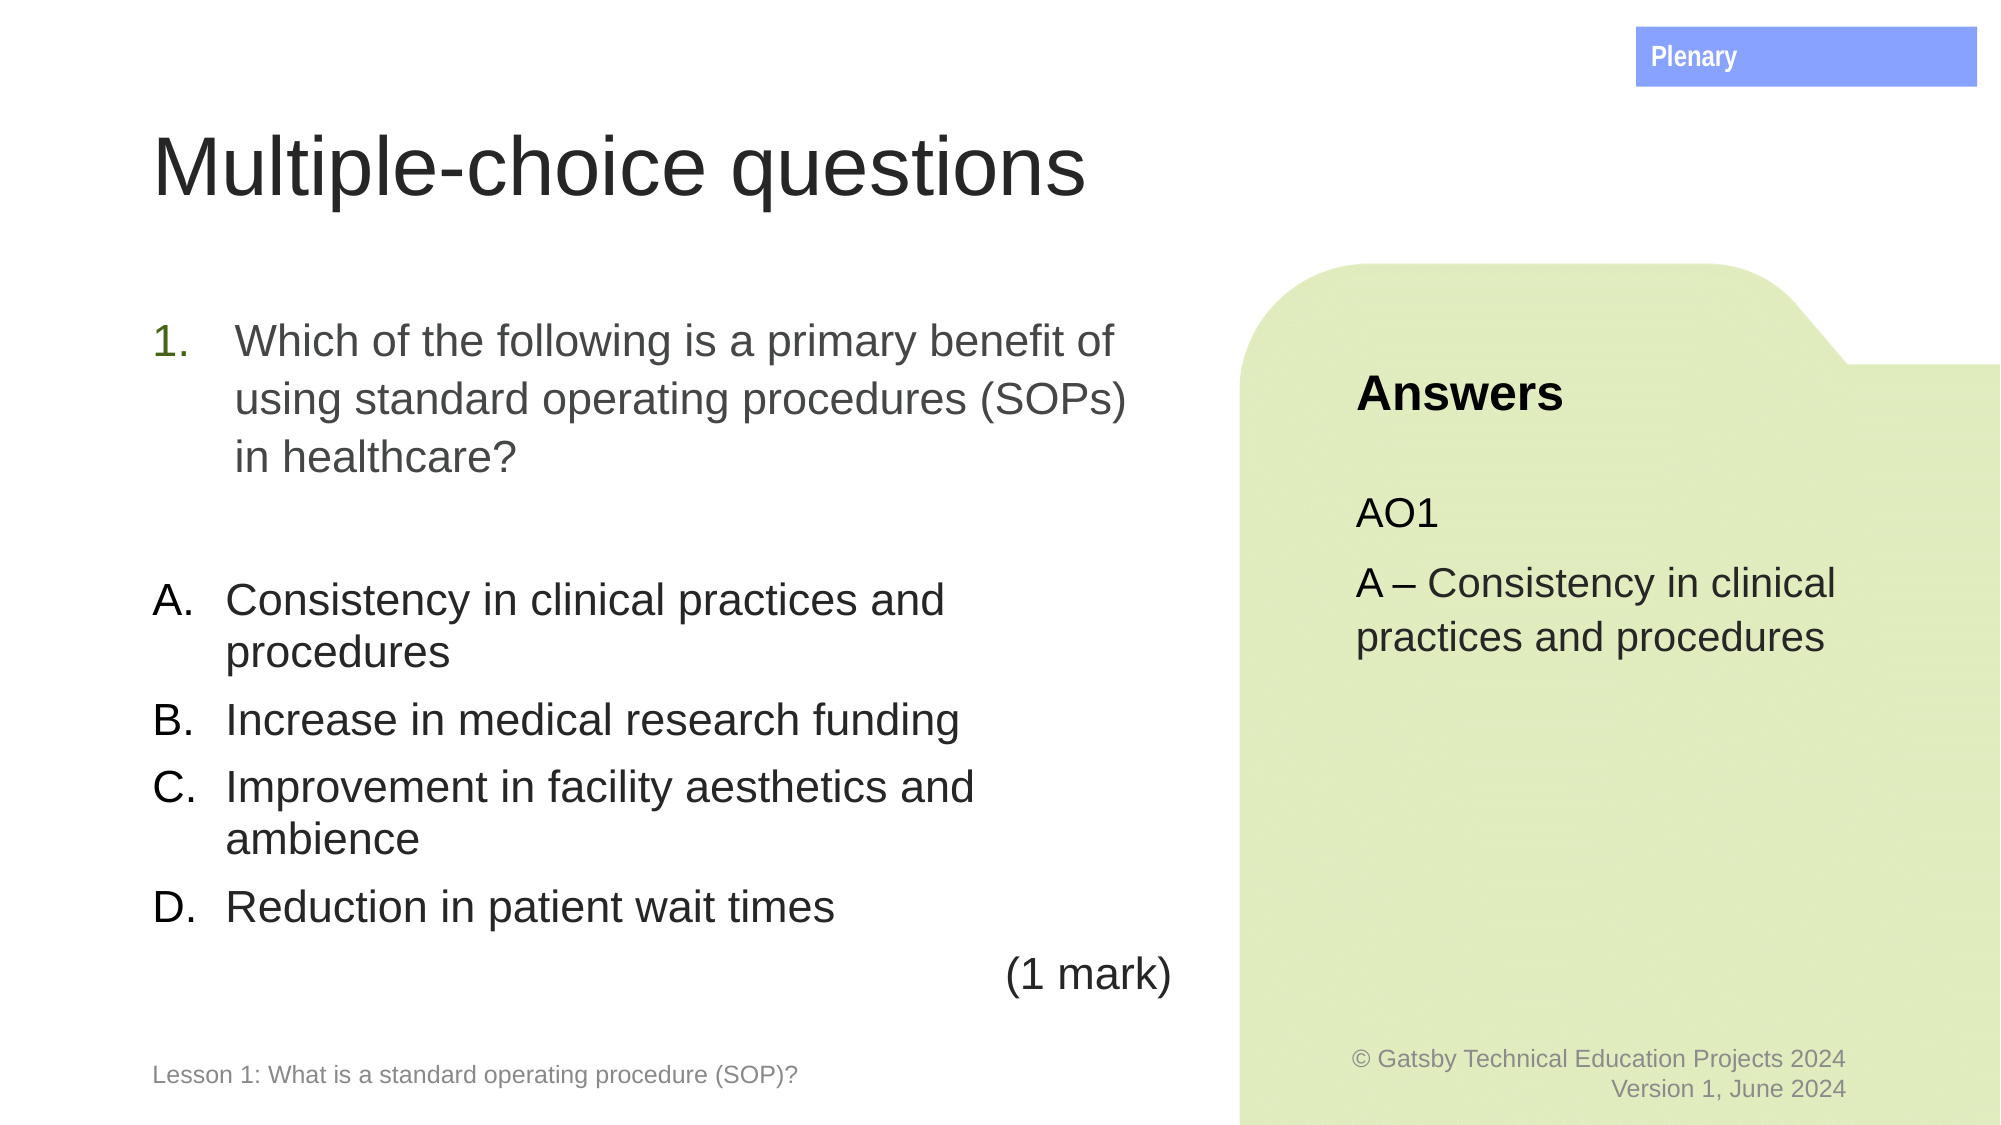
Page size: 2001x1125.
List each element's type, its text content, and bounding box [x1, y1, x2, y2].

list Which of the following is a primary benefit of using standard operating procedures (SOPs) in healthcare? Consistency in clinical practices and procedures Increase in medical research funding Improvement in facility aesthetics and ambience Reduction in patient wait times (1 mark) [137, 299, 1188, 1014]
list Lesson 1: What is a standard operating procedure (SOP)? [137, 1042, 829, 1103]
text_box AO1 A – Consistency in clinical practices and procedures [1341, 474, 1917, 1014]
text_box Answers [1341, 337, 1783, 439]
picture [1239, 0, 2000, 1125]
list Plenary [1636, 26, 1978, 87]
title Multiple-choice questions [137, 59, 1863, 278]
